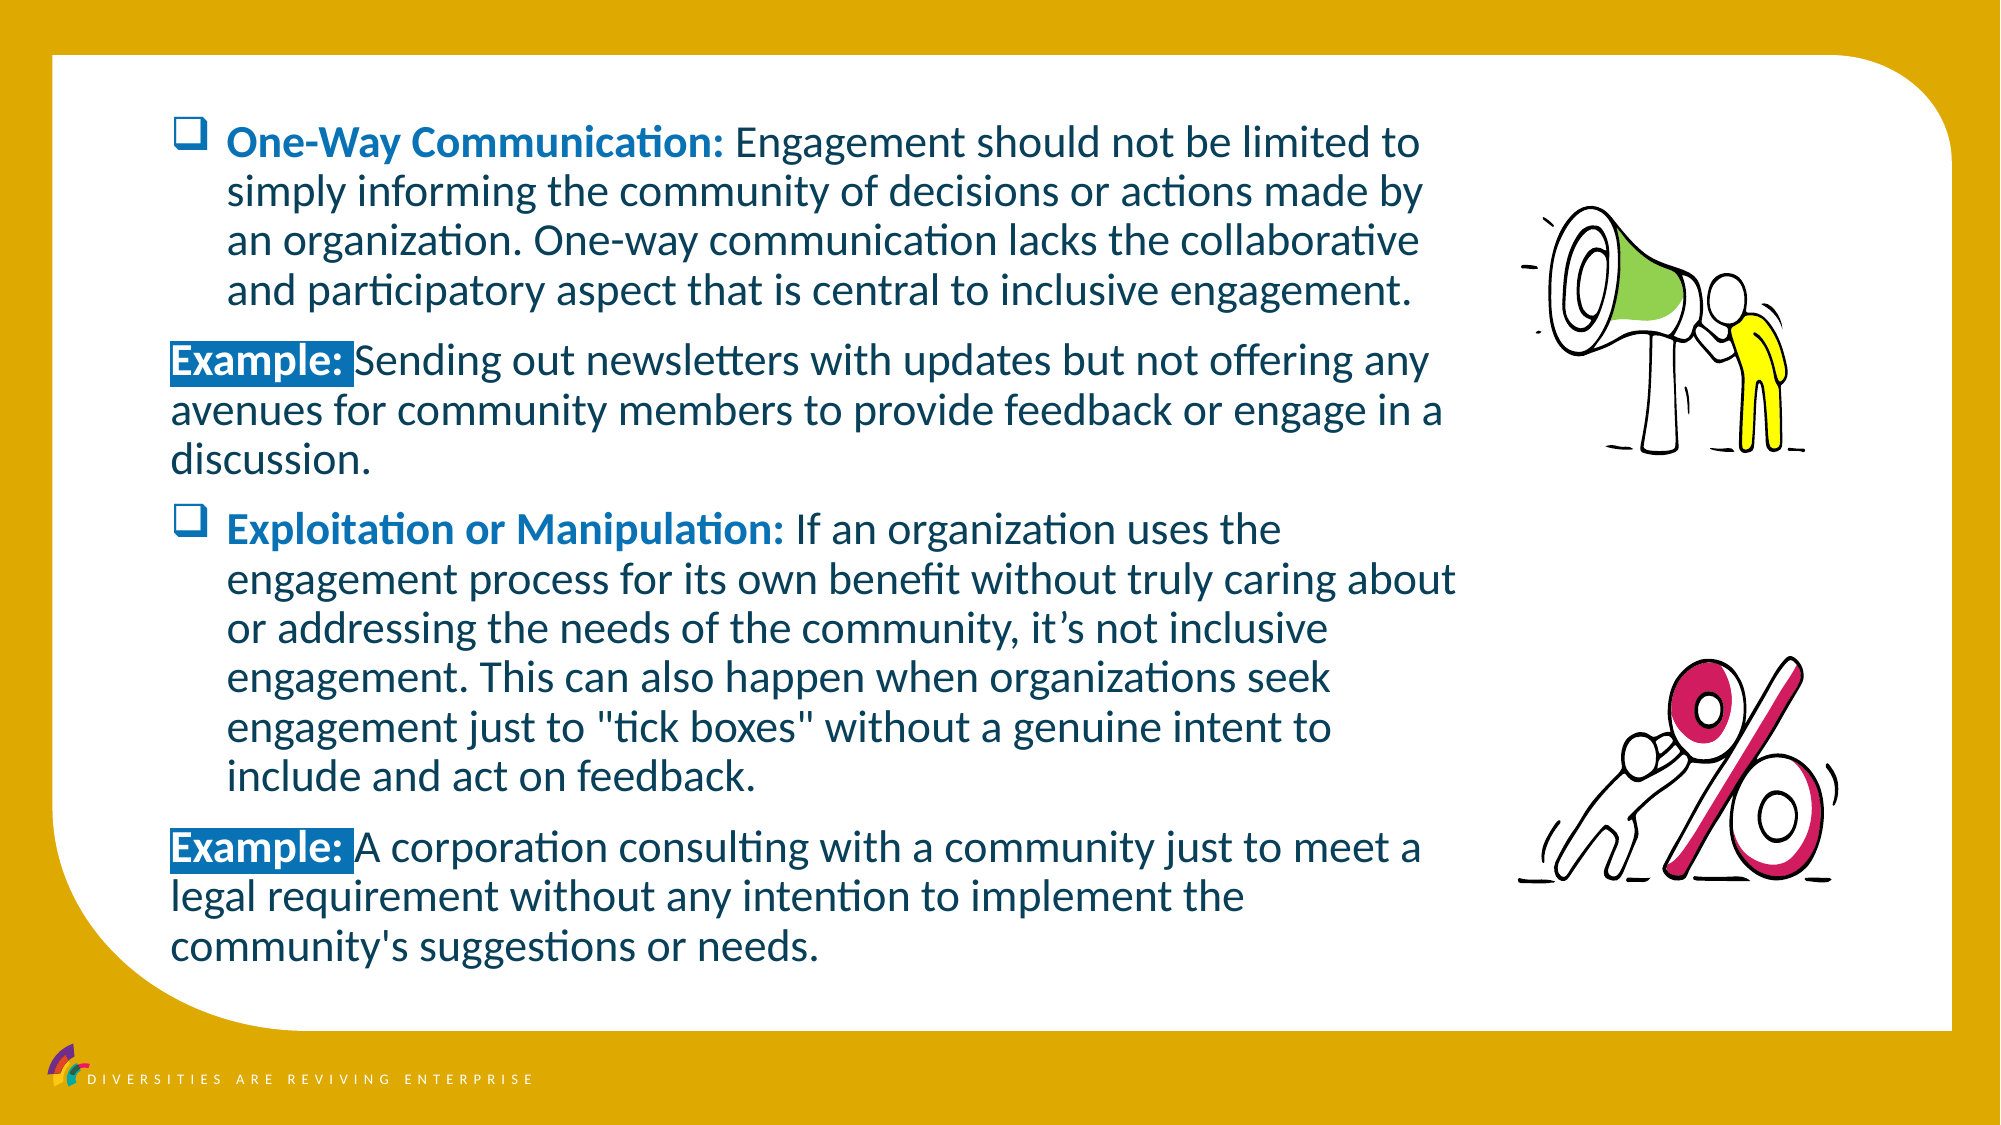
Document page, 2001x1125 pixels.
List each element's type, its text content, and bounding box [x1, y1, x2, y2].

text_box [1517, 655, 1839, 884]
list [130, 63, 1869, 196]
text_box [1520, 205, 1806, 456]
list One-Way Communication: Engagement should not be limited to simply informing the community of decisions or actions made by an organization. One-way communication lacks the collaborative and participatory aspect that is central to inclusive engagement. Example: Sending out newsletters with updates but not offering any avenues for community members to provide feedback or engage in a discussion. Exploitation or Manipulation: If an organization uses the engagement process for its own benefit without truly caring about or addressing the needs of the community, it’s not inclusive engagement. This can also happen when organizations seek engagement just to "tick boxes" without a genuine intent to include and act on feedback. Example: A corporation consulting with a community just to meet a legal requirement without any intention to implement the community's suggestions or needs. [155, 196, 1486, 742]
